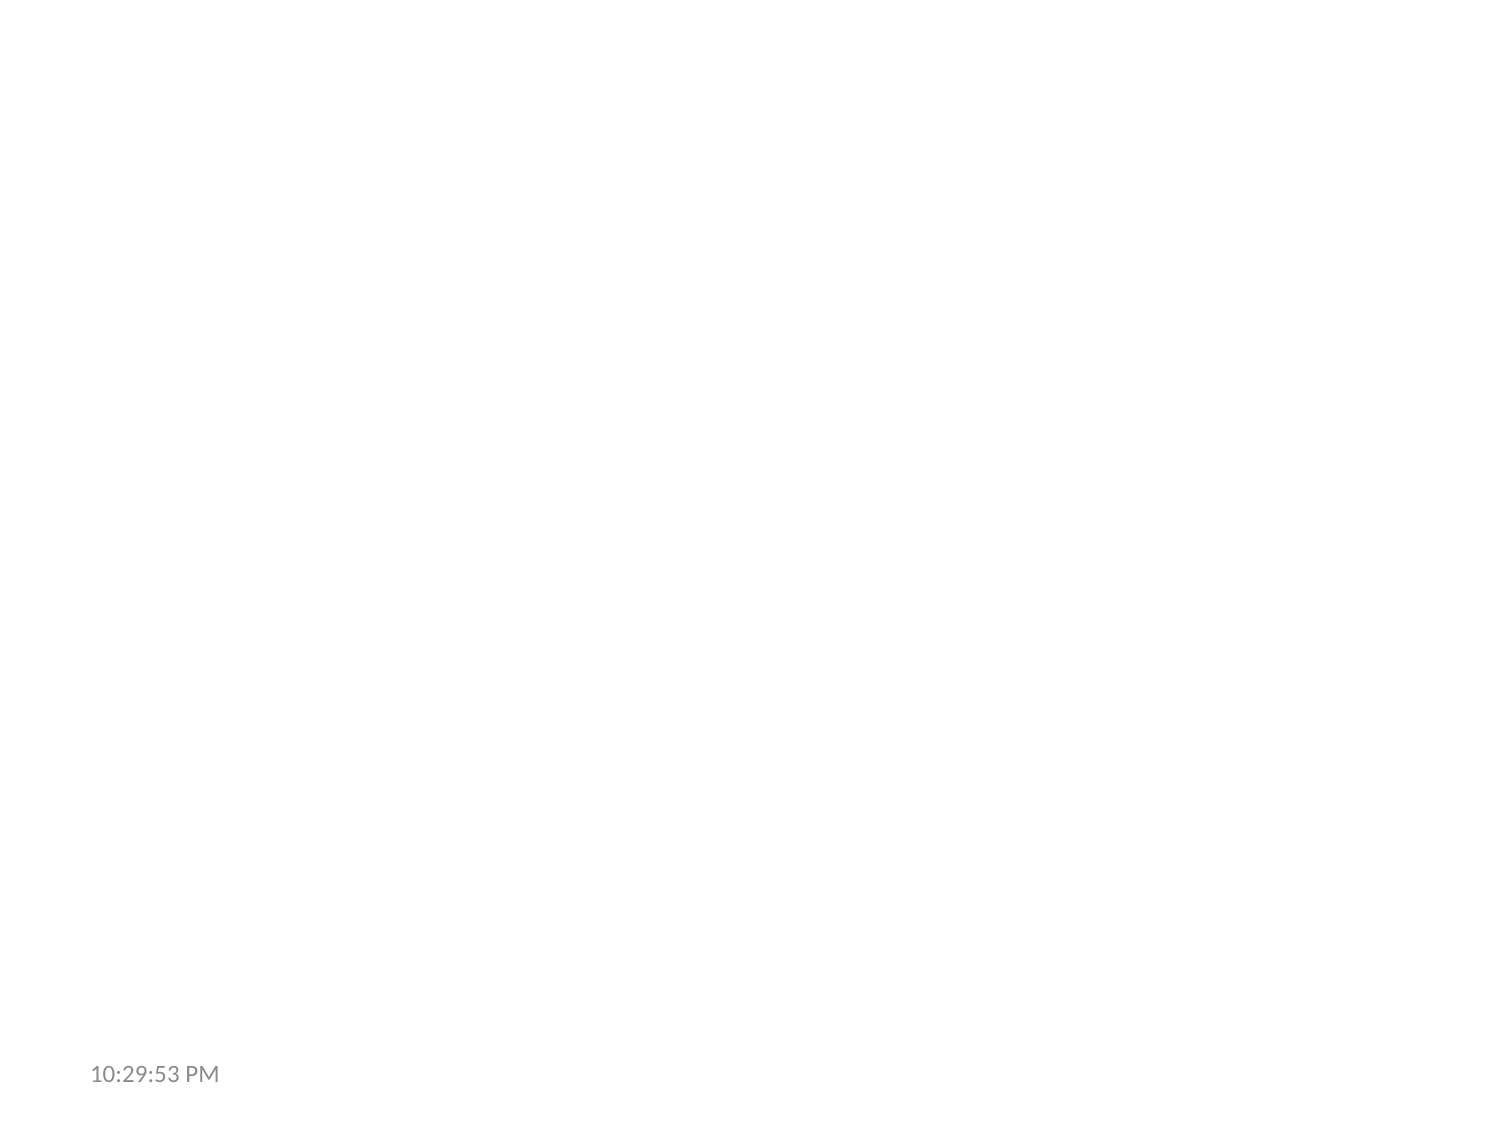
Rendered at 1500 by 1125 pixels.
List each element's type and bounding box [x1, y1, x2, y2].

slide_number [75, 1042, 425, 1103]
